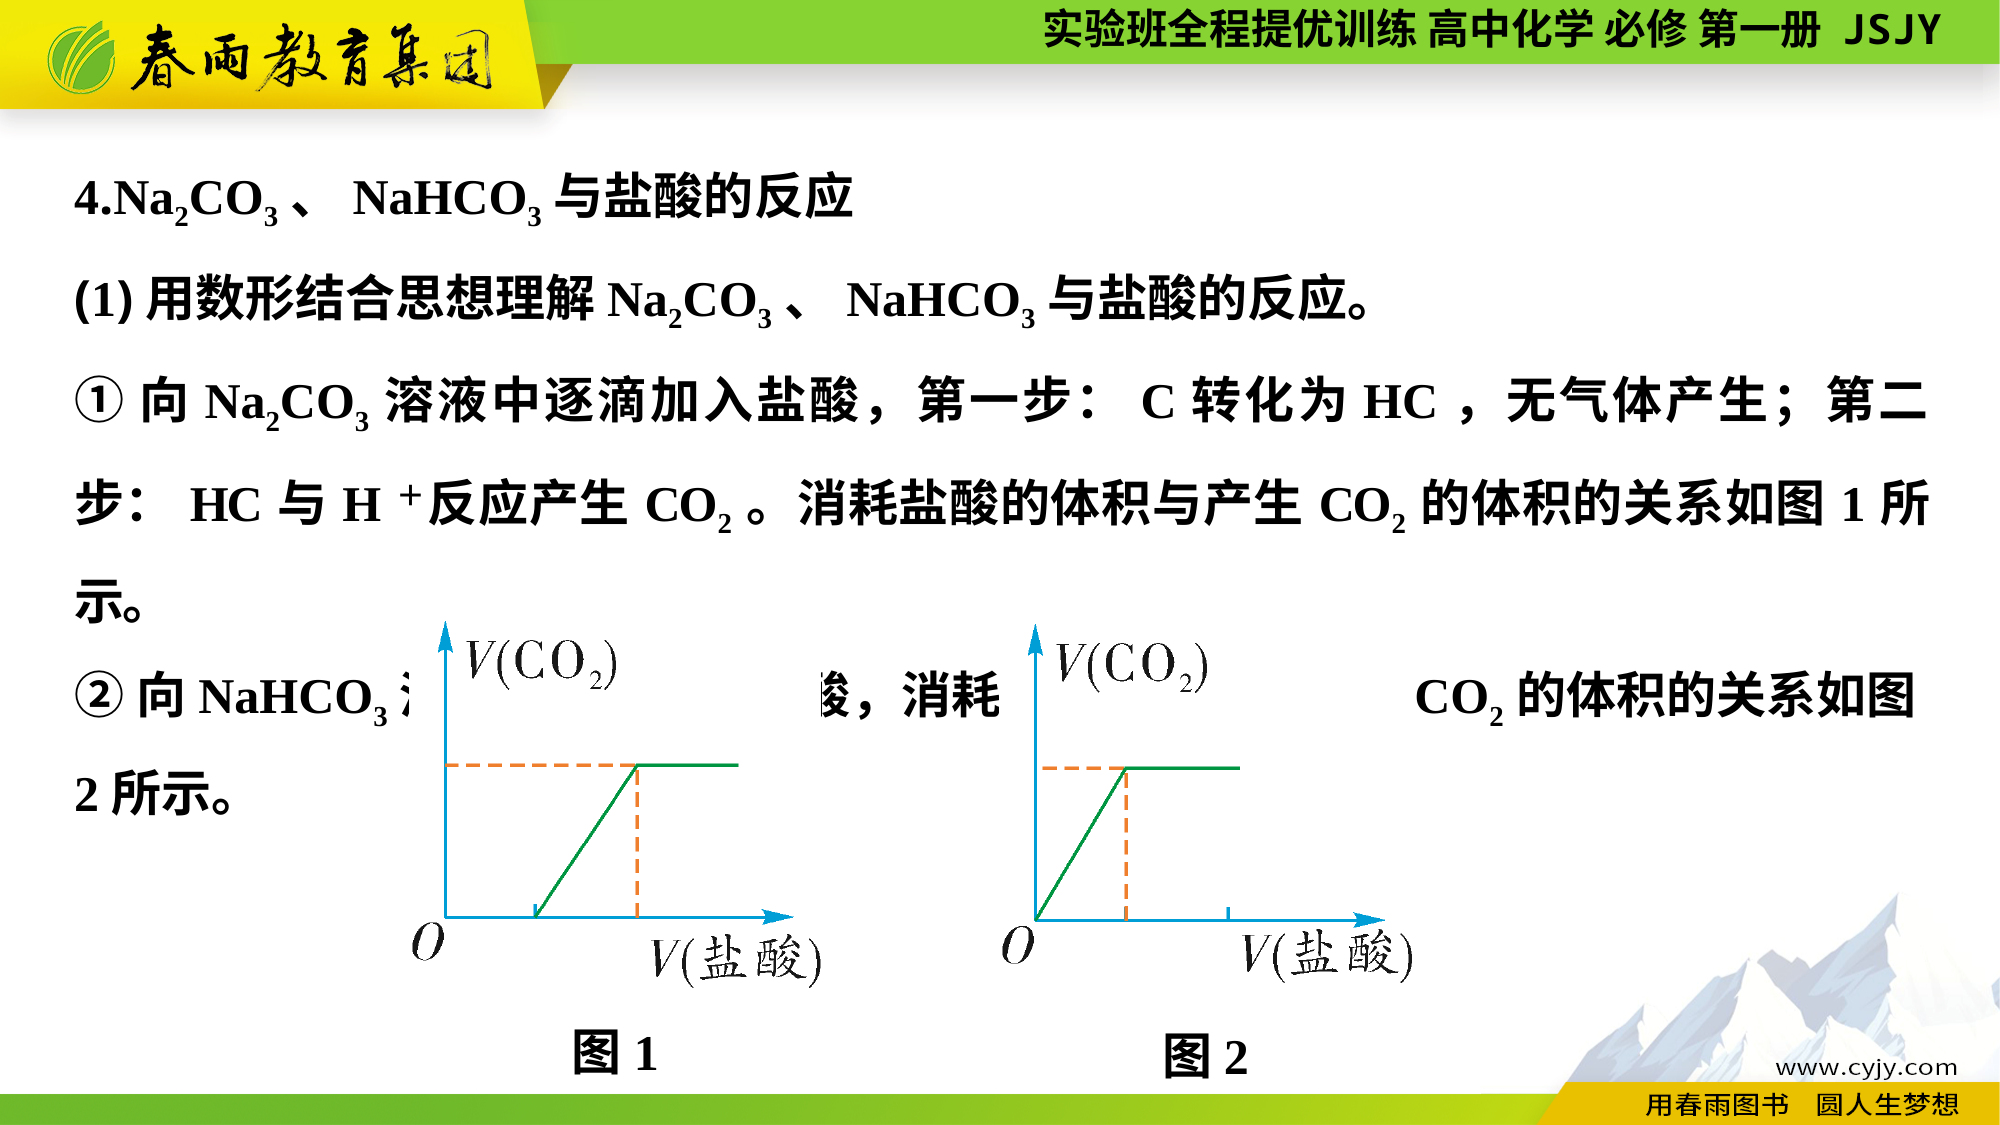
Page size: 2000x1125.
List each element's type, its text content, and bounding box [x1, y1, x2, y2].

picture [0, 0, 2000, 1125]
text_box 图2 [1147, 991, 1264, 1093]
text_box 图1 [556, 997, 674, 1088]
